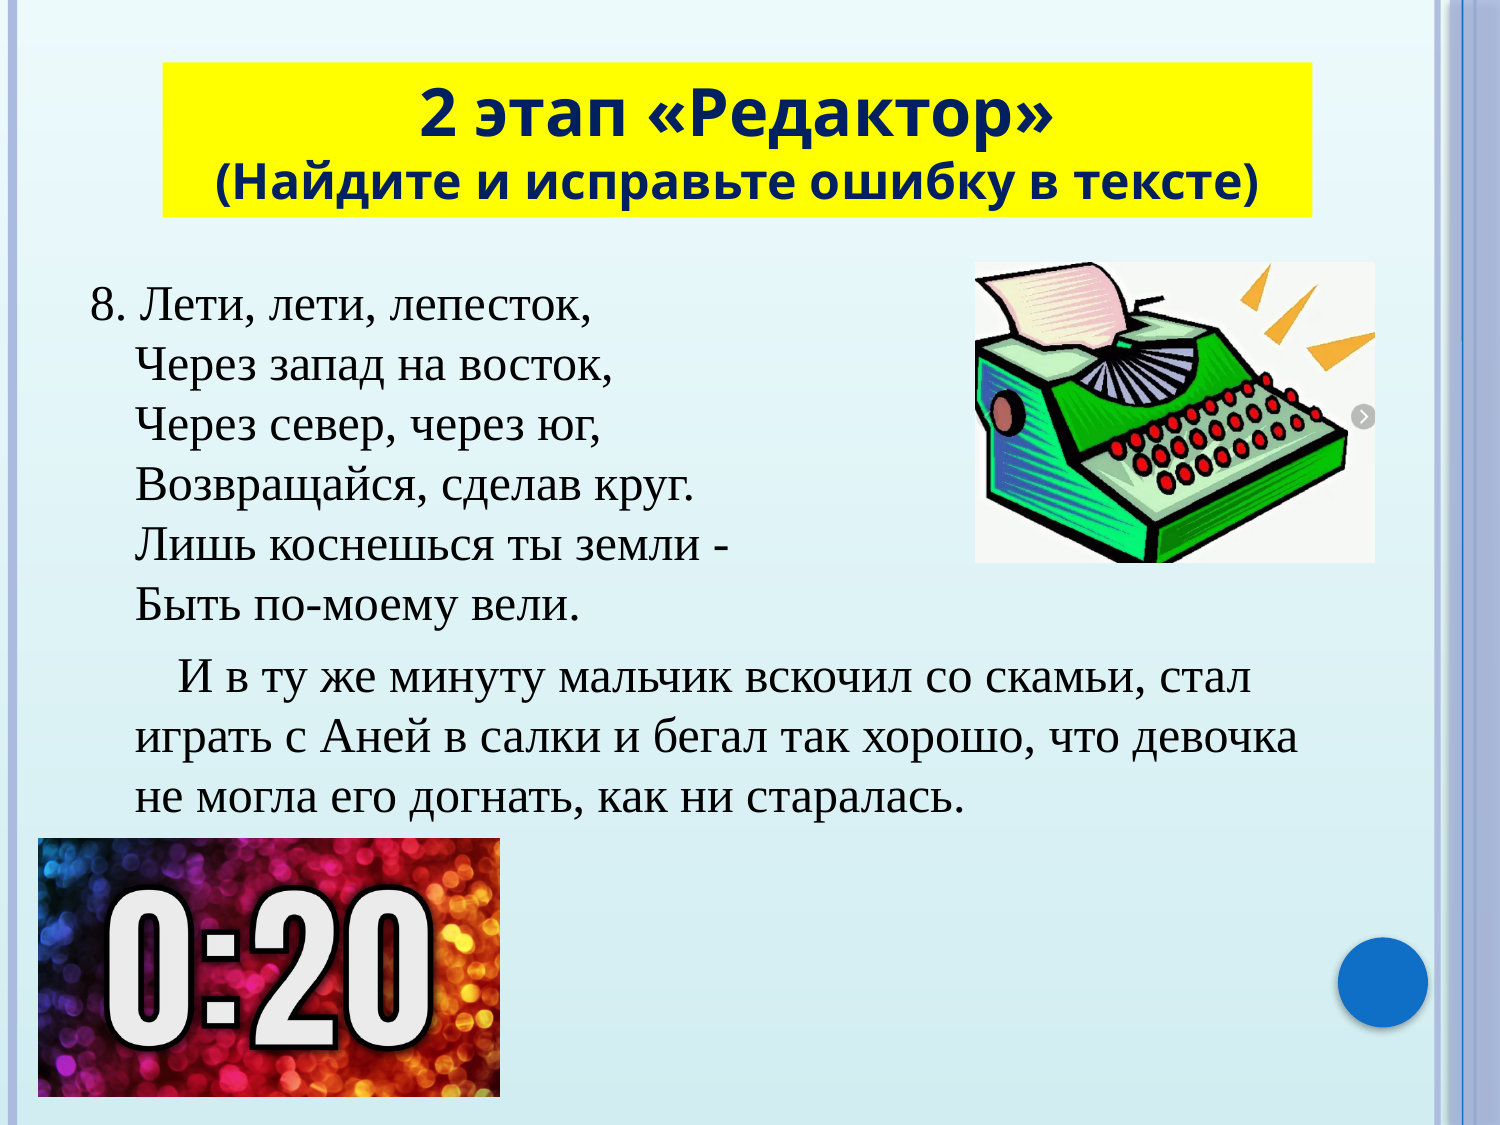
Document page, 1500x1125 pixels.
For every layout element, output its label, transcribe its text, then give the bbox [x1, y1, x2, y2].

text_box 2 этап «Редактор» (Найдите и исправьте ошибку в тексте) [162, 62, 1313, 218]
list 8. Лети, лети, лепесток, Через запад на восток, Через север, через юг, Возвращайся, сделав круг. Лишь коснешься ты земли - Быть по-моему вели. И в ту же минуту мальчик вскочил со скамьи, стал играть с Аней в салки и бегал так хорошо, что девочка не могла его догнать, как ни старалась. [75, 262, 1363, 1062]
picture [974, 261, 1376, 563]
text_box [36, 836, 501, 1099]
